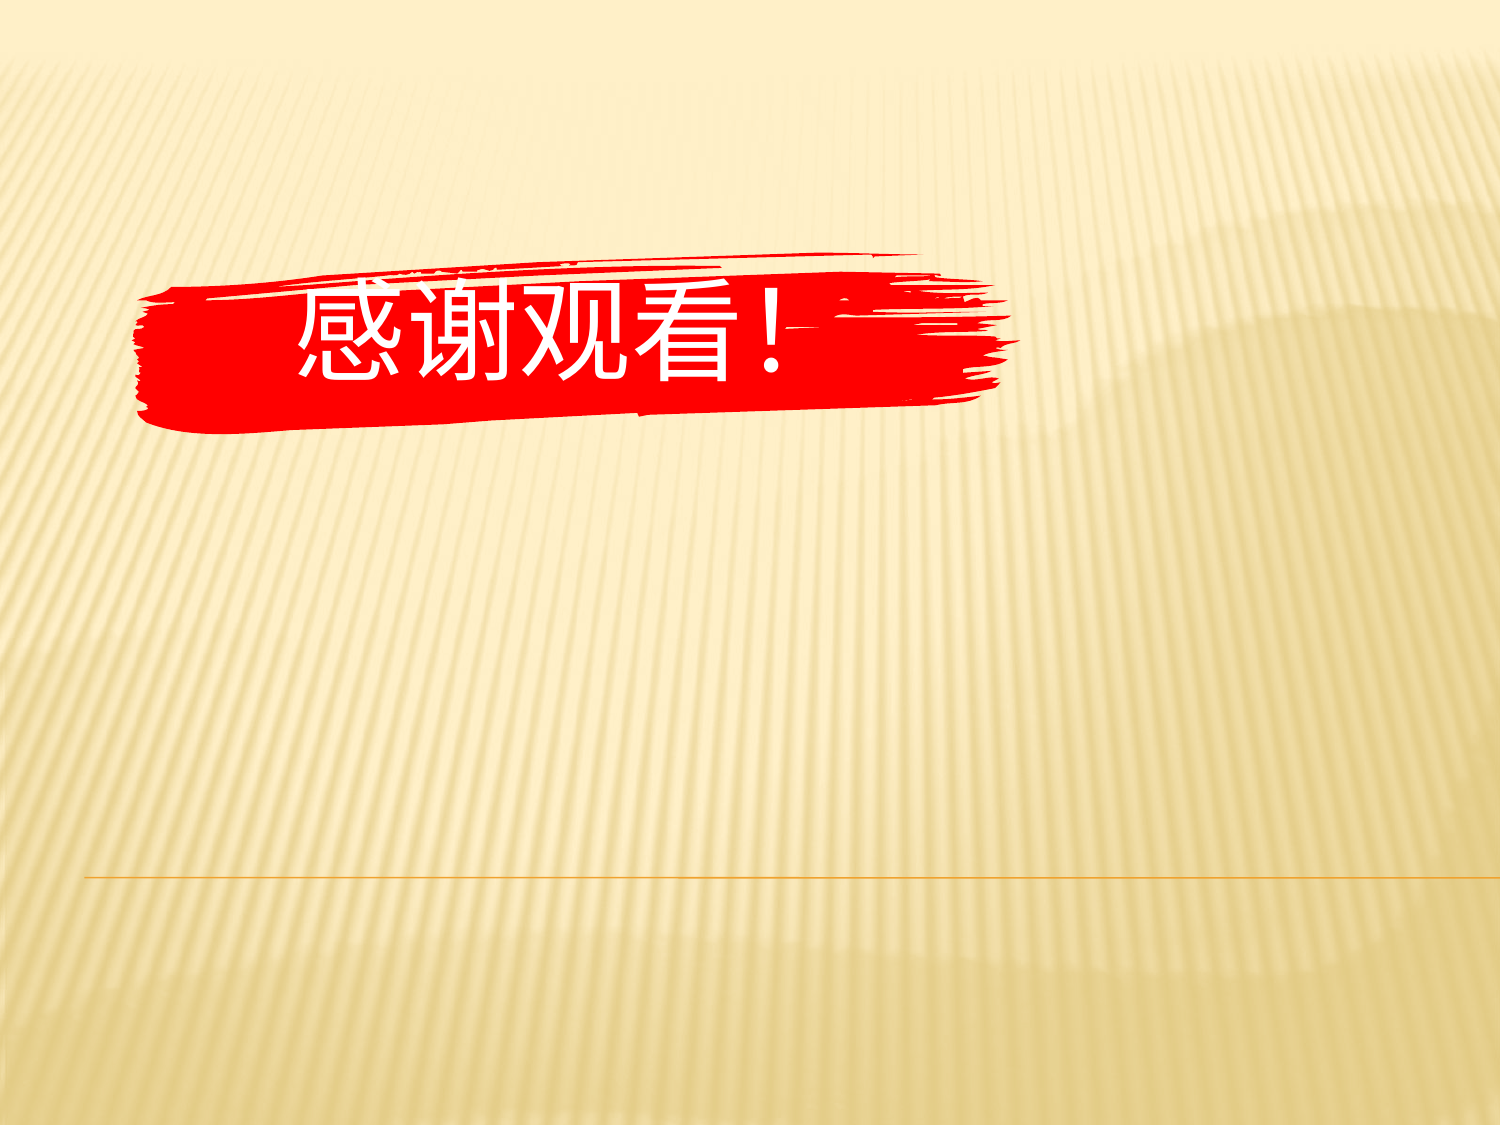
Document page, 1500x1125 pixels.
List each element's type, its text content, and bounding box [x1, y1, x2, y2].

text_box 感谢观看！ [131, 252, 1021, 435]
